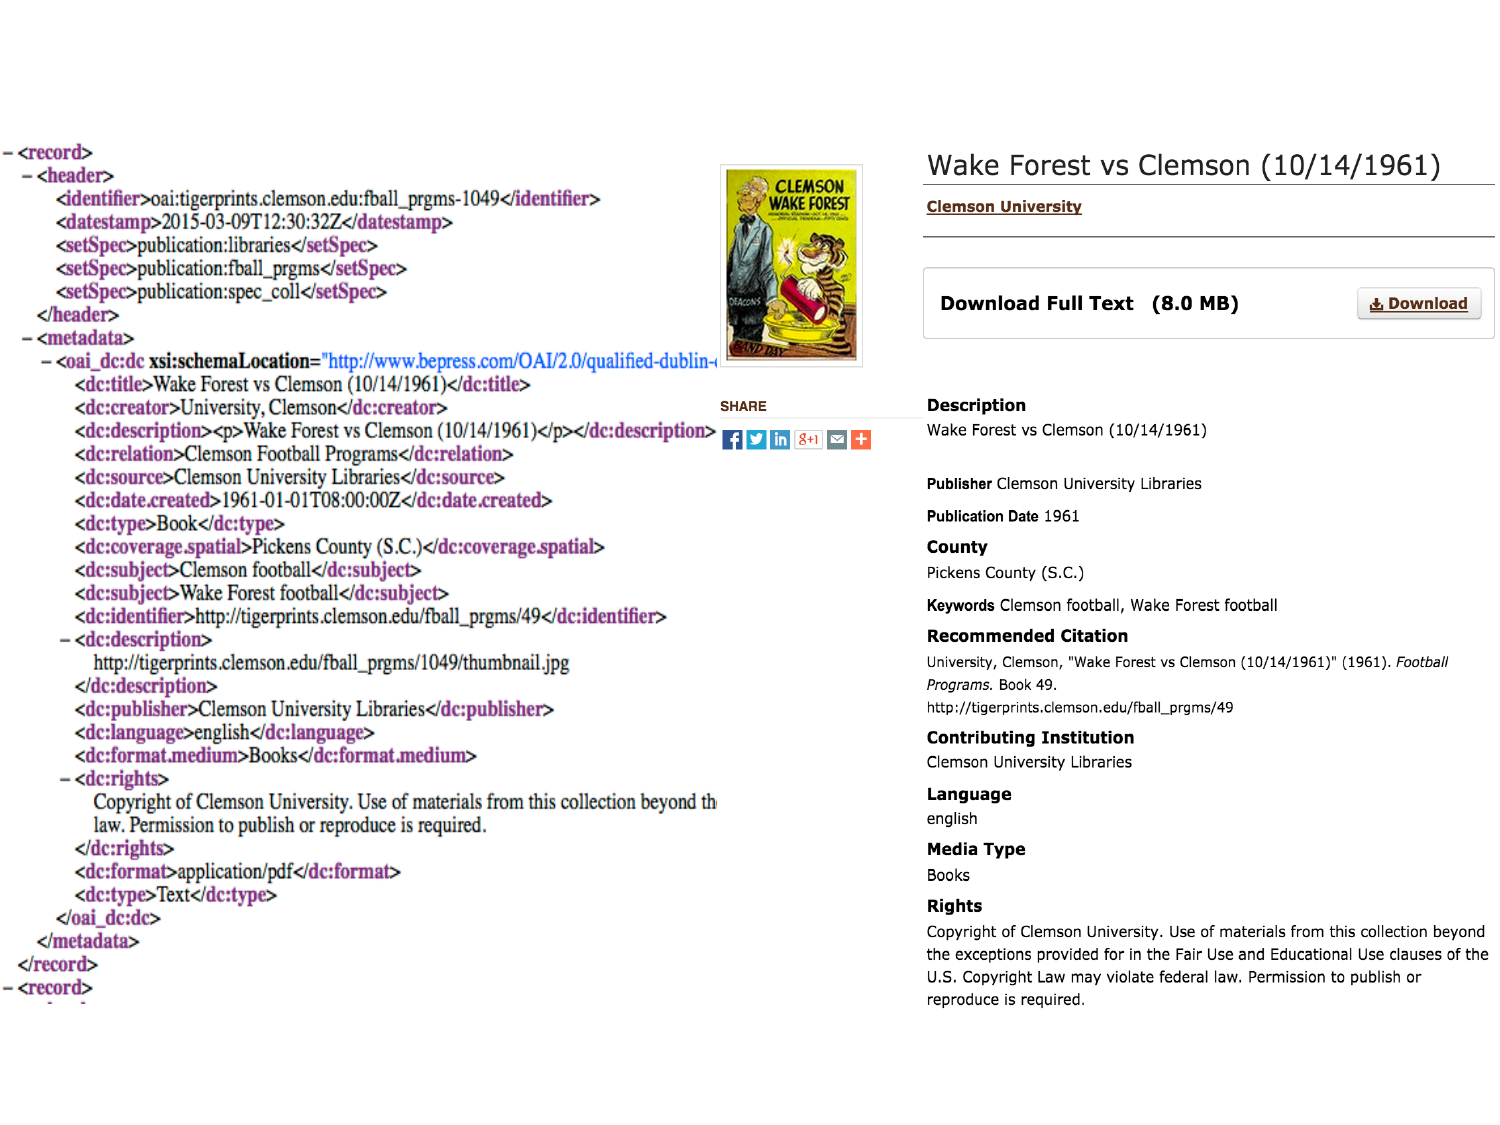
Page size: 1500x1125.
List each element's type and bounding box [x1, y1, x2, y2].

picture [0, 140, 1500, 1017]
